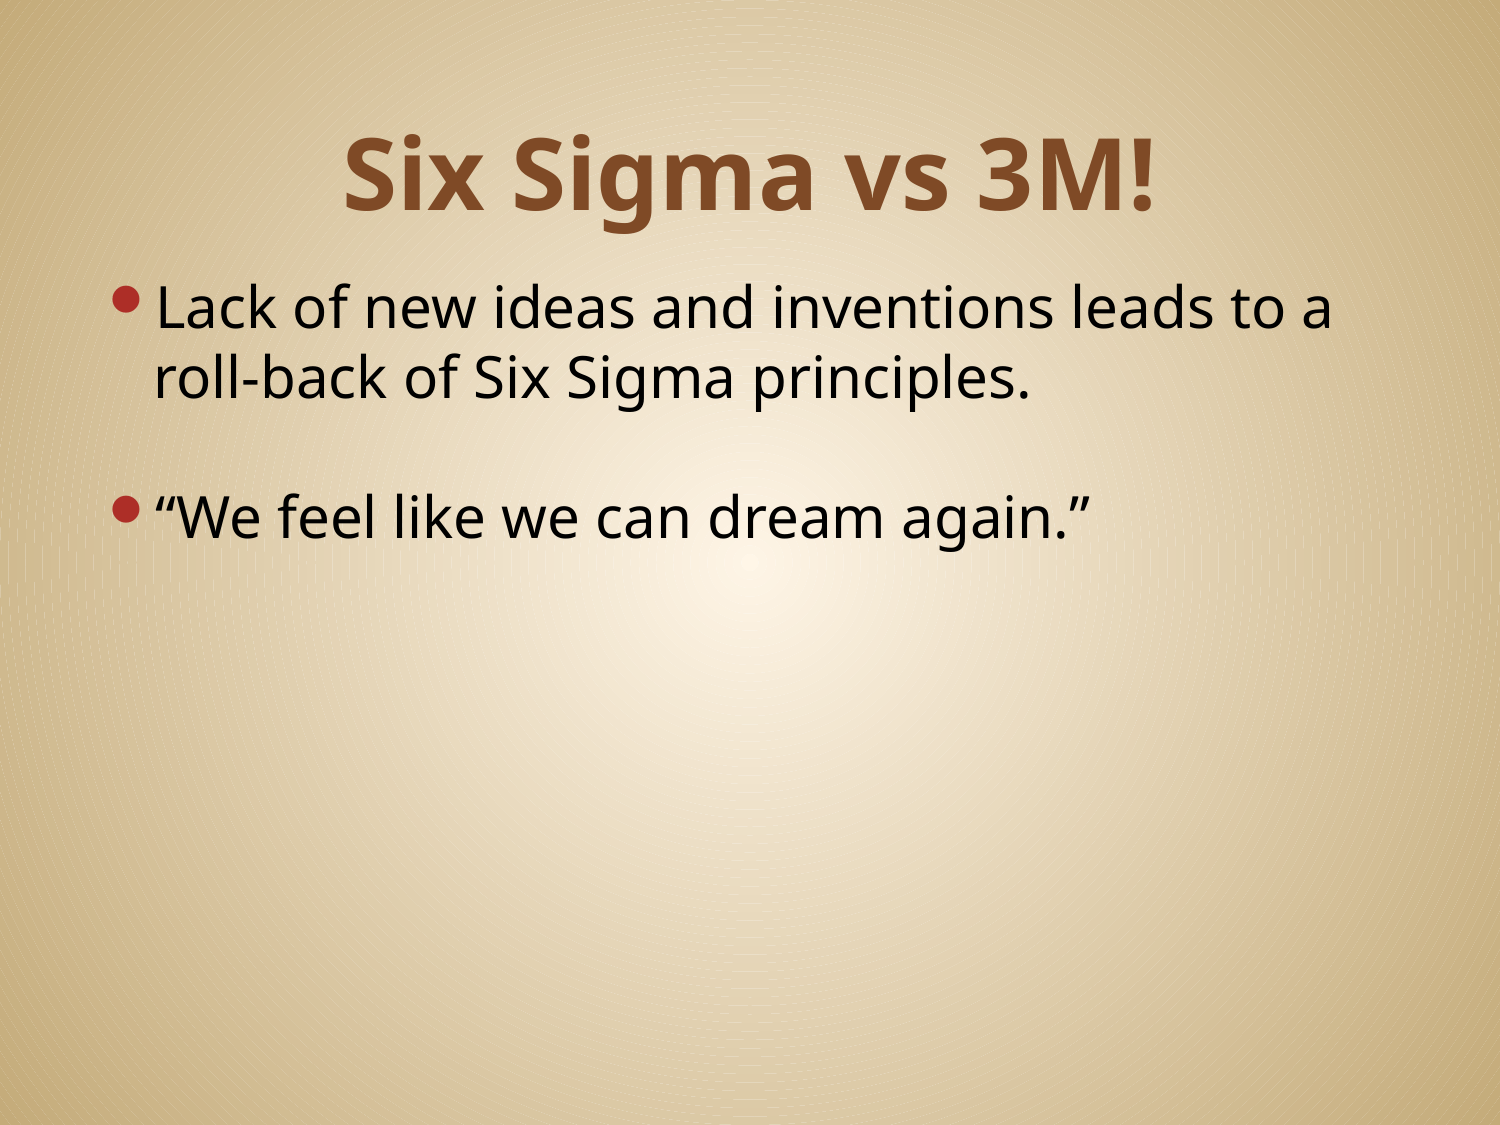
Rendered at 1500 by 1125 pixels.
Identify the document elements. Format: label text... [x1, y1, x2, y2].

title Six Sigma vs 3M! [75, 50, 1425, 238]
list Lack of new ideas and inventions leads to a roll-back of Six Sigma principles. “We feel like we can dream again.” [74, 262, 1426, 1006]
